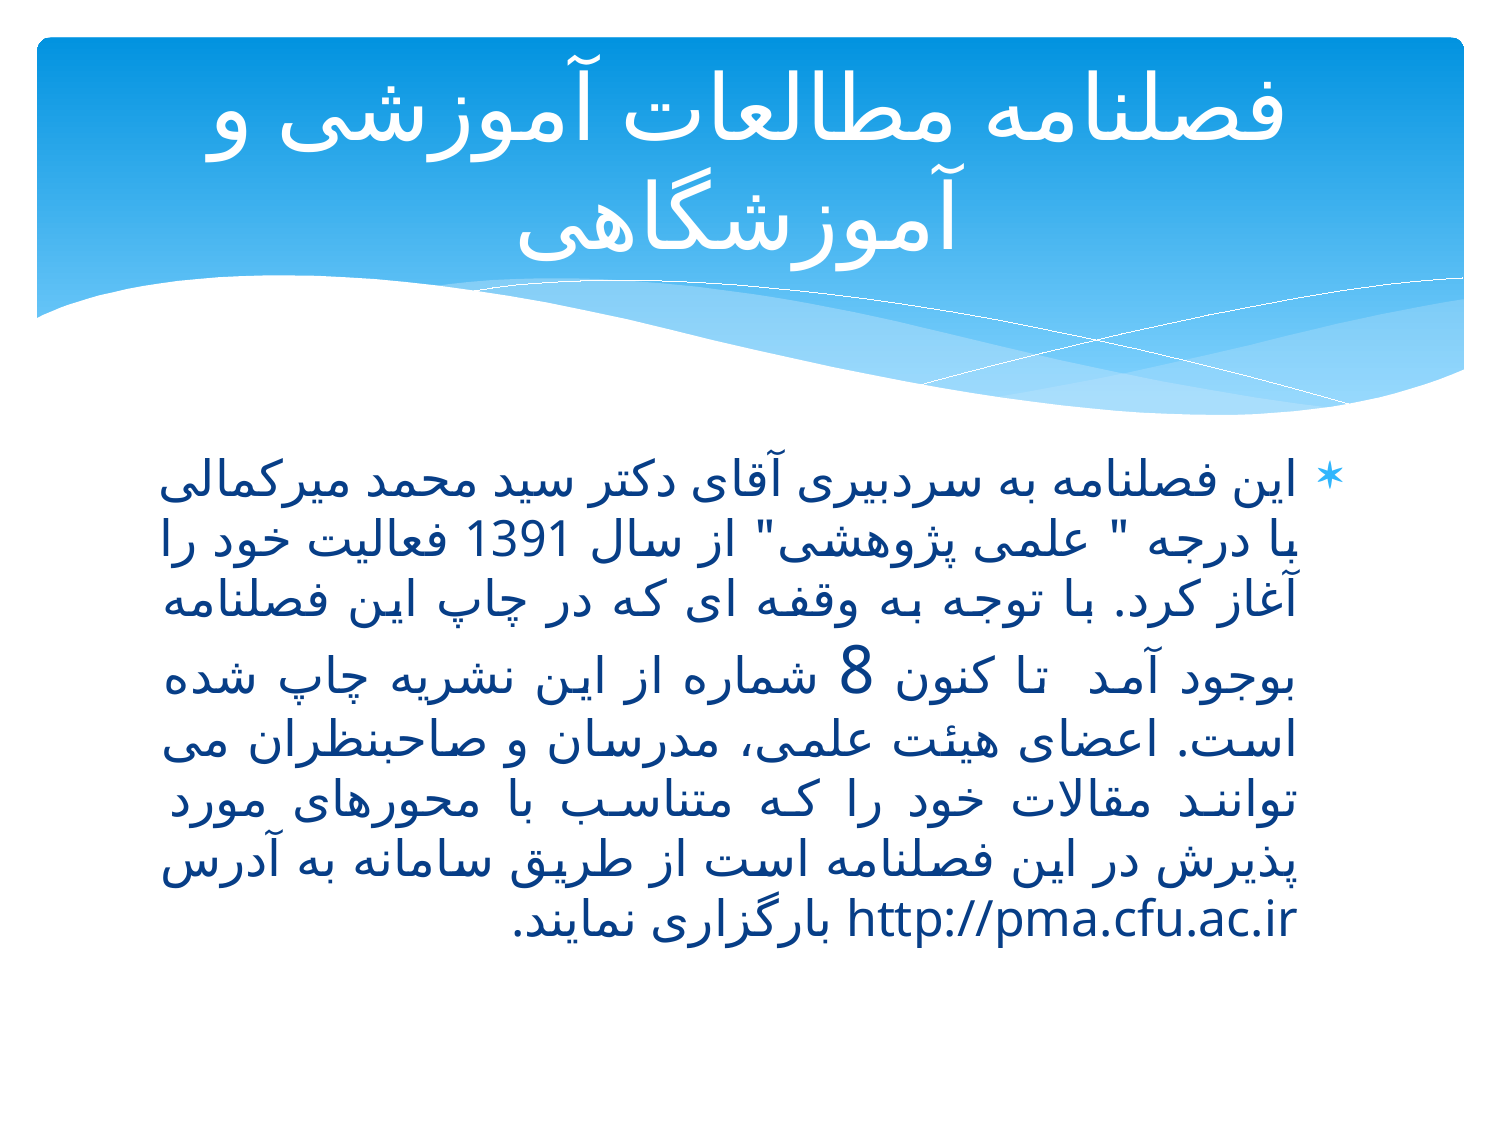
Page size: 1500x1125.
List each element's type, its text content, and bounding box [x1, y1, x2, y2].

title فصلنامه مطالعات آموزشی و آموزشگاهی [75, 55, 1425, 261]
list این فصلنامه به سردبیری آقای دکتر سید محمد میرکمالی با درجه " علمی پژوهشی" از سال 1391 فعالیت خود را آغاز کرد. با توجه به وقفه ای که در چاپ این فصلنامه بوجود آمد تا کنون 8 شماره از این نشریه چاپ شده است. اعضای هیئت علمی، مدرسان و صاحبنظران می توانند مقالات خود را که متناسب با محورهای مورد پذیرش در این فصلنامه است از طریق سامانه به آدرس http://pma.cfu.ac.ir بارگزاری نمایند. [143, 438, 1359, 1005]
